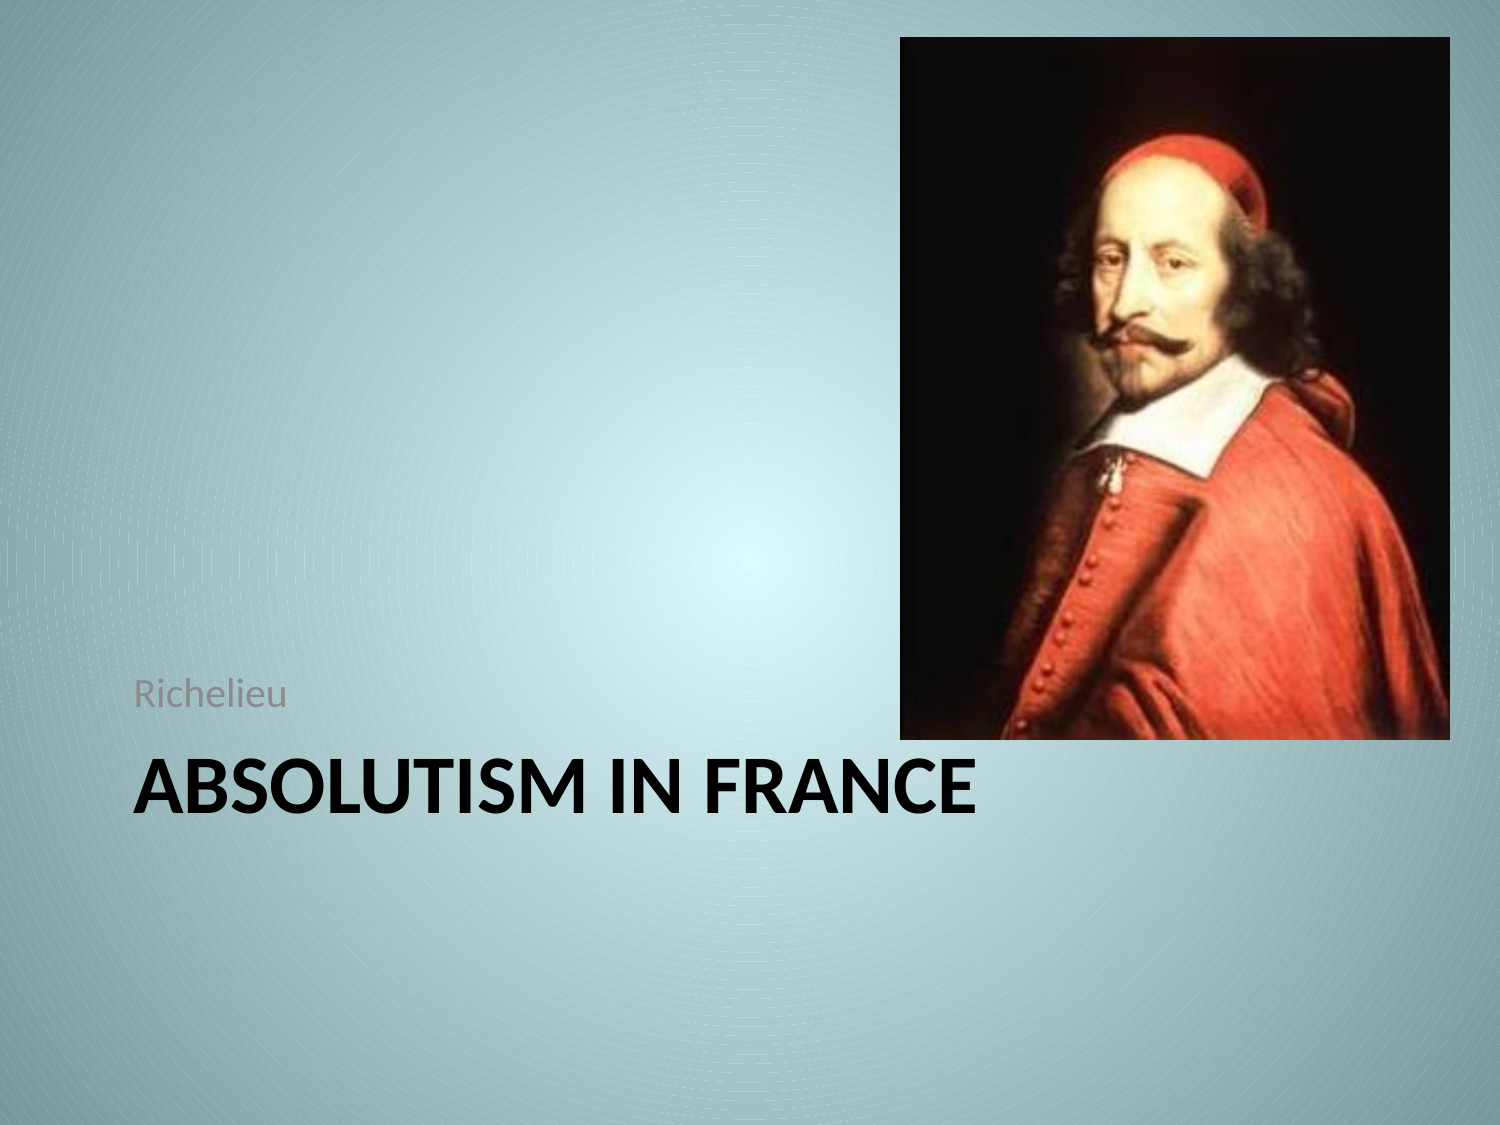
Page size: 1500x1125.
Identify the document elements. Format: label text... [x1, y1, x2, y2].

title Absolutism in france [118, 723, 1394, 947]
list Richelieu [118, 476, 894, 723]
picture [899, 37, 1451, 740]
